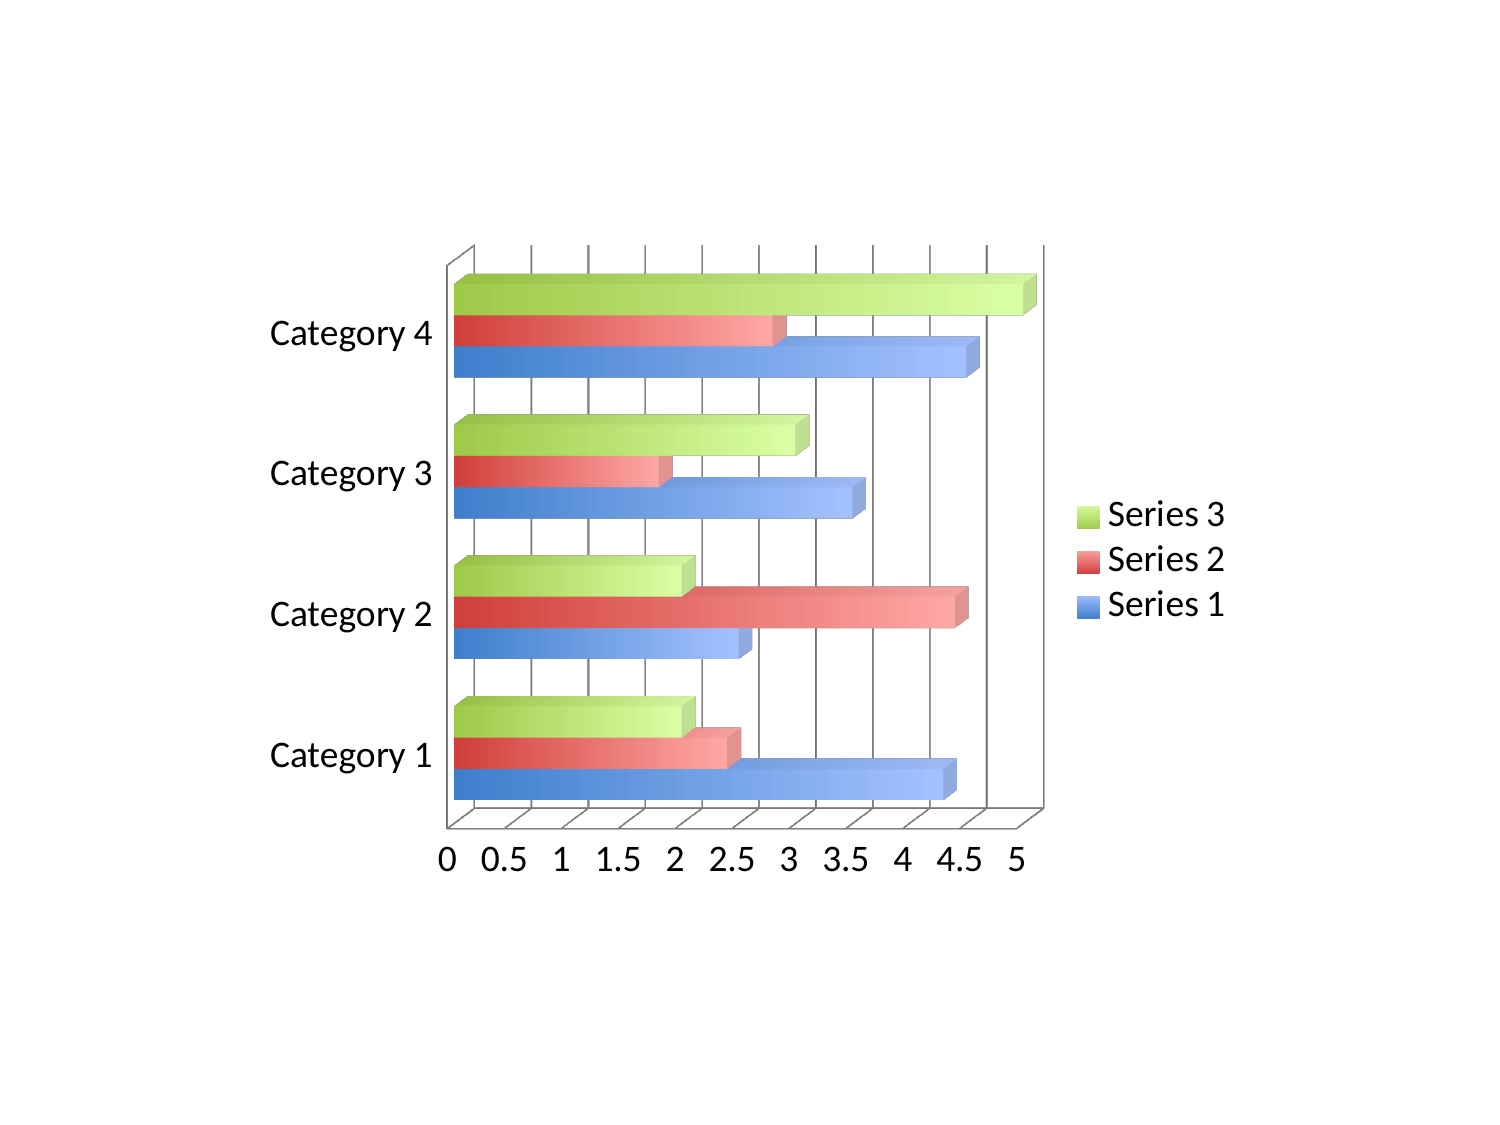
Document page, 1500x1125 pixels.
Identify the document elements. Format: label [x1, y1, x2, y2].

chart [249, 228, 1251, 897]
